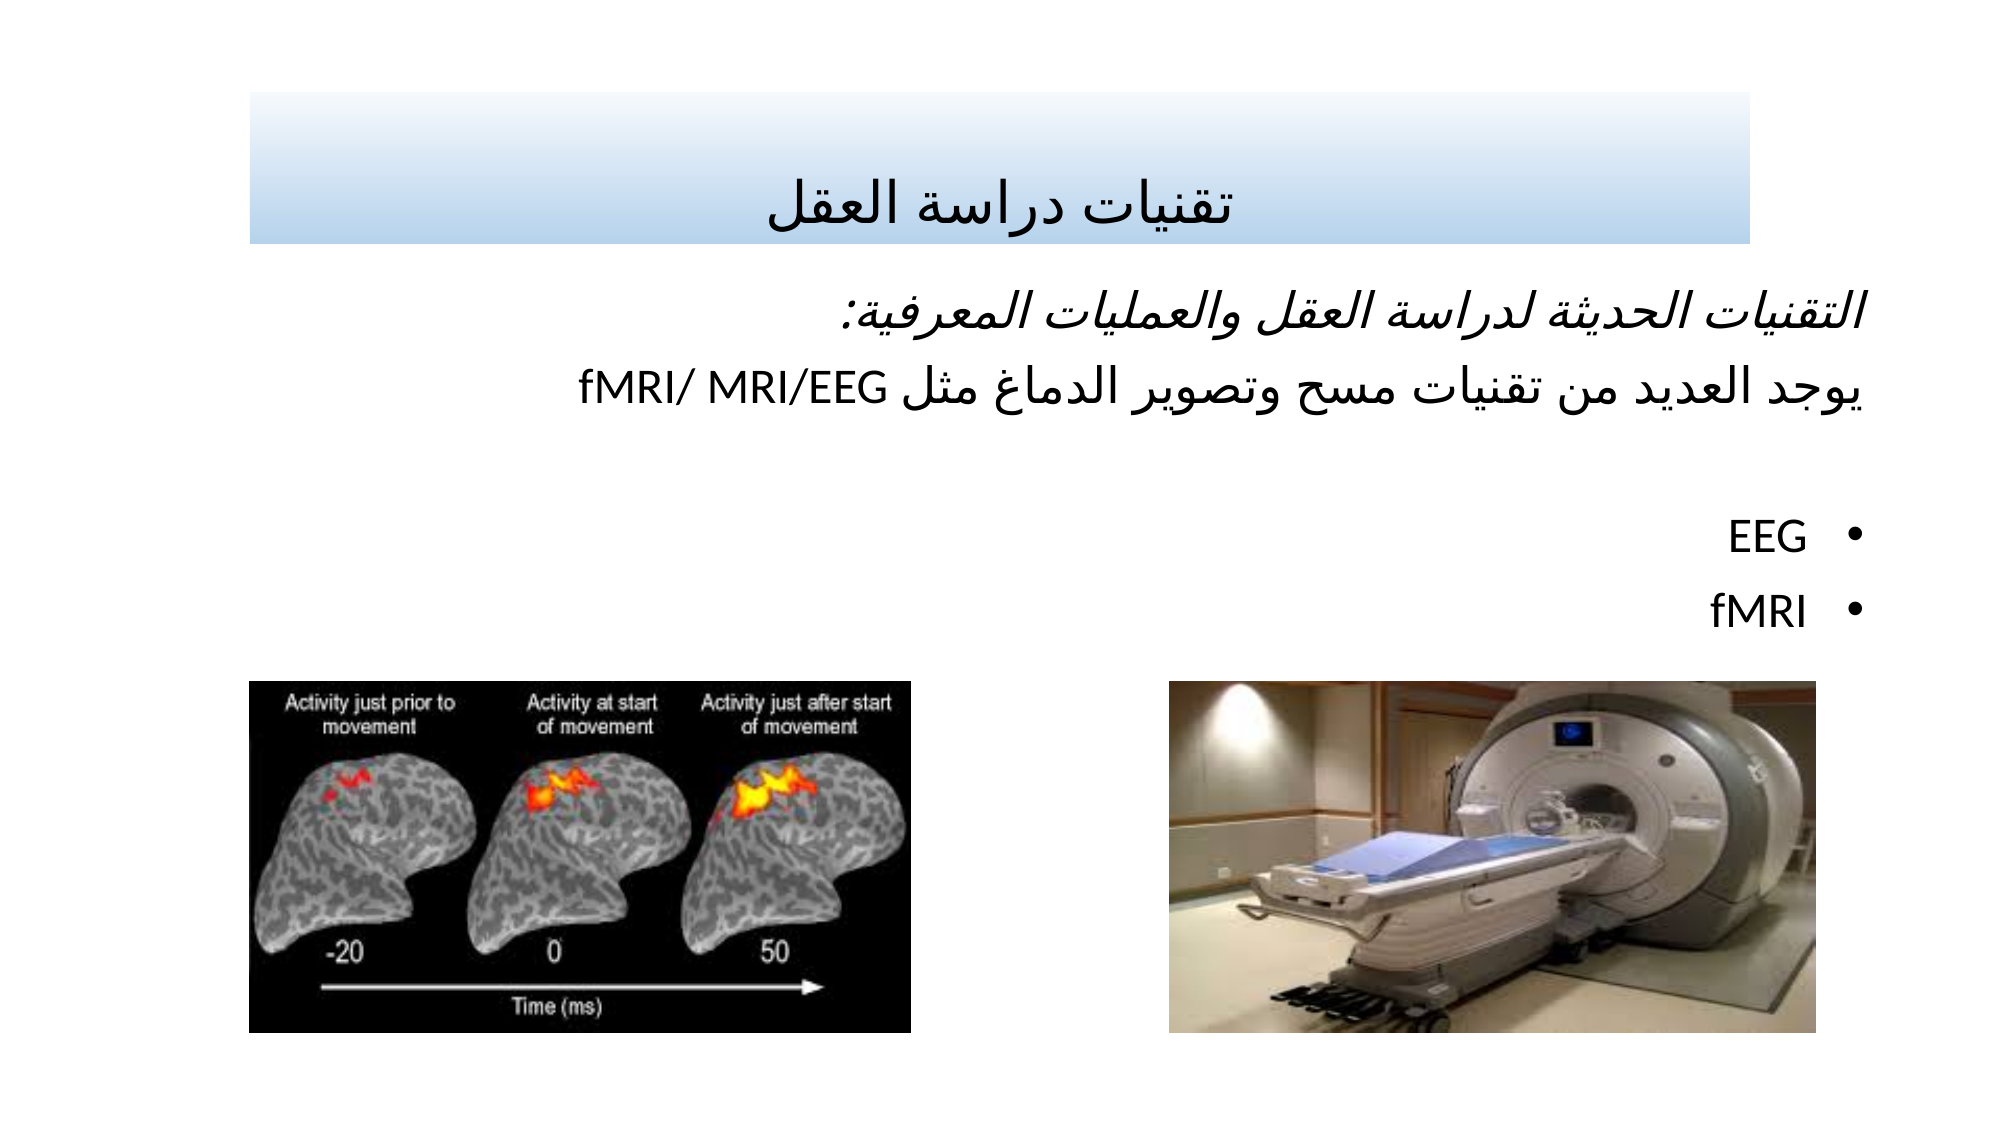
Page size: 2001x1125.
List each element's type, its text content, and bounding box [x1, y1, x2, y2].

picture [1169, 681, 1816, 1033]
subtitle التقنيات الحديثة لدراسة العقل والعمليات المعرفية: يوجد العديد من تقنيات مسح وتصوير الدماغ مثل fMRI/ MRI/EEG EEG fMRI [121, 277, 1879, 999]
title تقنيات دراسة العقل [249, 92, 1750, 244]
picture [249, 681, 911, 1033]
